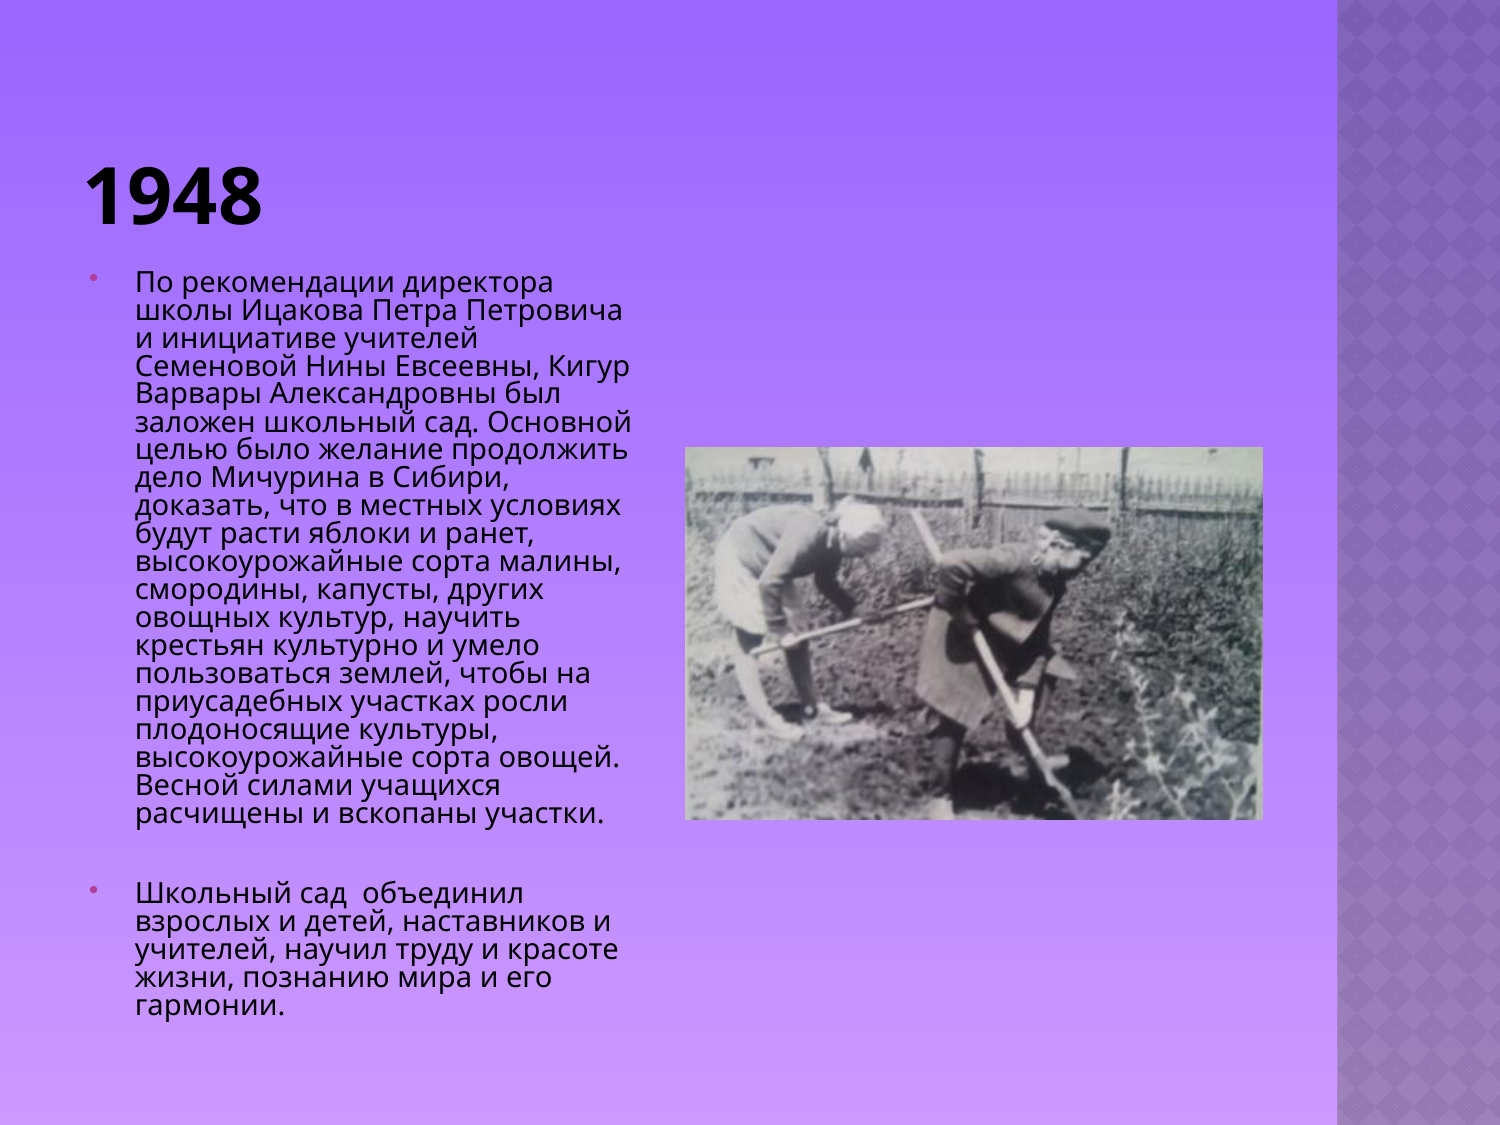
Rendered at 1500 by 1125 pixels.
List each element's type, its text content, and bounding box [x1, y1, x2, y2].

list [684, 447, 1264, 821]
list По рекомендации директора школы Ицакова Петра Петровича и инициативе учителей Семеновой Нины Евсеевны, Кигур Варвары Александровны был заложен школьный сад. Основной целью было желание продолжить дело Мичурина в Сибири, доказать, что в местных условиях будут расти яблоки и ранет, высокоурожайные сорта малины, смородины, капусты, других овощных культур, научить крестьян культурно и умело пользоваться землей, чтобы на приусадебных участках росли плодоносящие культуры, высокоурожайные сорта овощей. Весной силами учащихся расчищены и вскопаны участки. Школьный сад объединил взрослых и детей, наставников и учителей, научил труду и красоте жизни, познанию мира и его гармонии. [74, 262, 653, 1006]
title 1948 [75, 52, 1263, 240]
